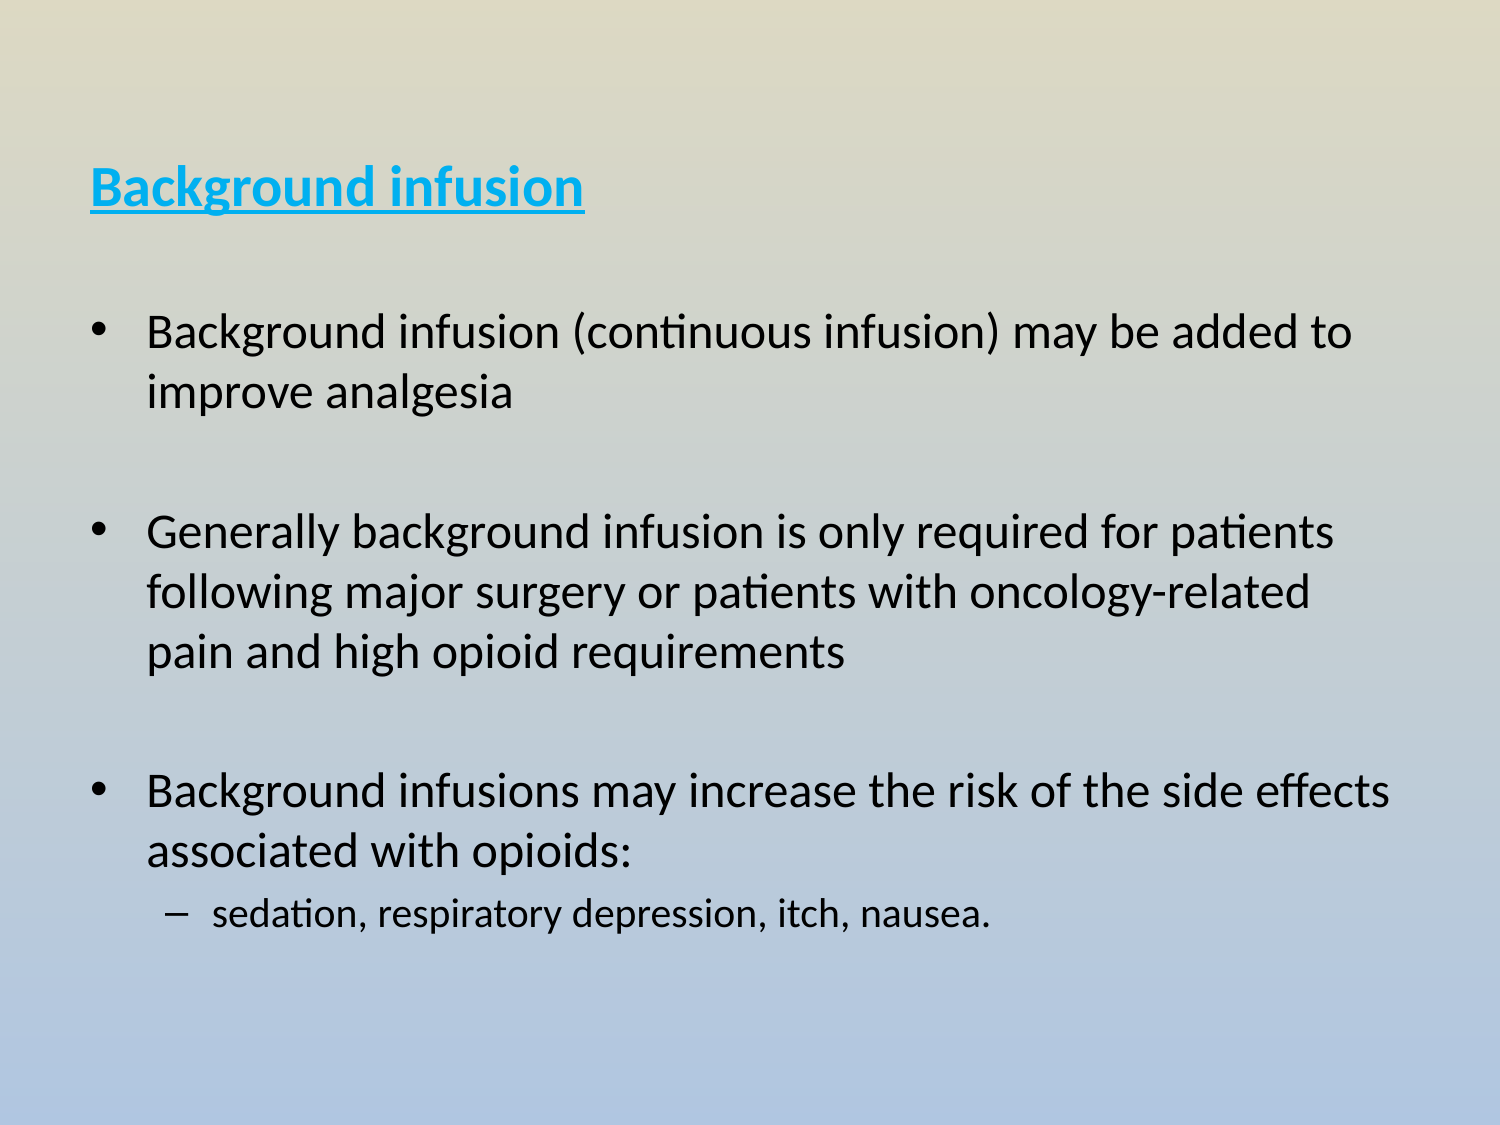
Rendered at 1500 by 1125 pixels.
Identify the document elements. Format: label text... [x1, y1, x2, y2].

list Background infusion Background infusion (continuous infusion) may be added to improve analgesia Generally background infusion is only required for patients following major surgery or patients with oncology-related pain and high opioid requirements Background infusions may increase the risk of the side effects associated with opioids: sedation, respiratory depression, itch, nausea. [74, 140, 1426, 1006]
